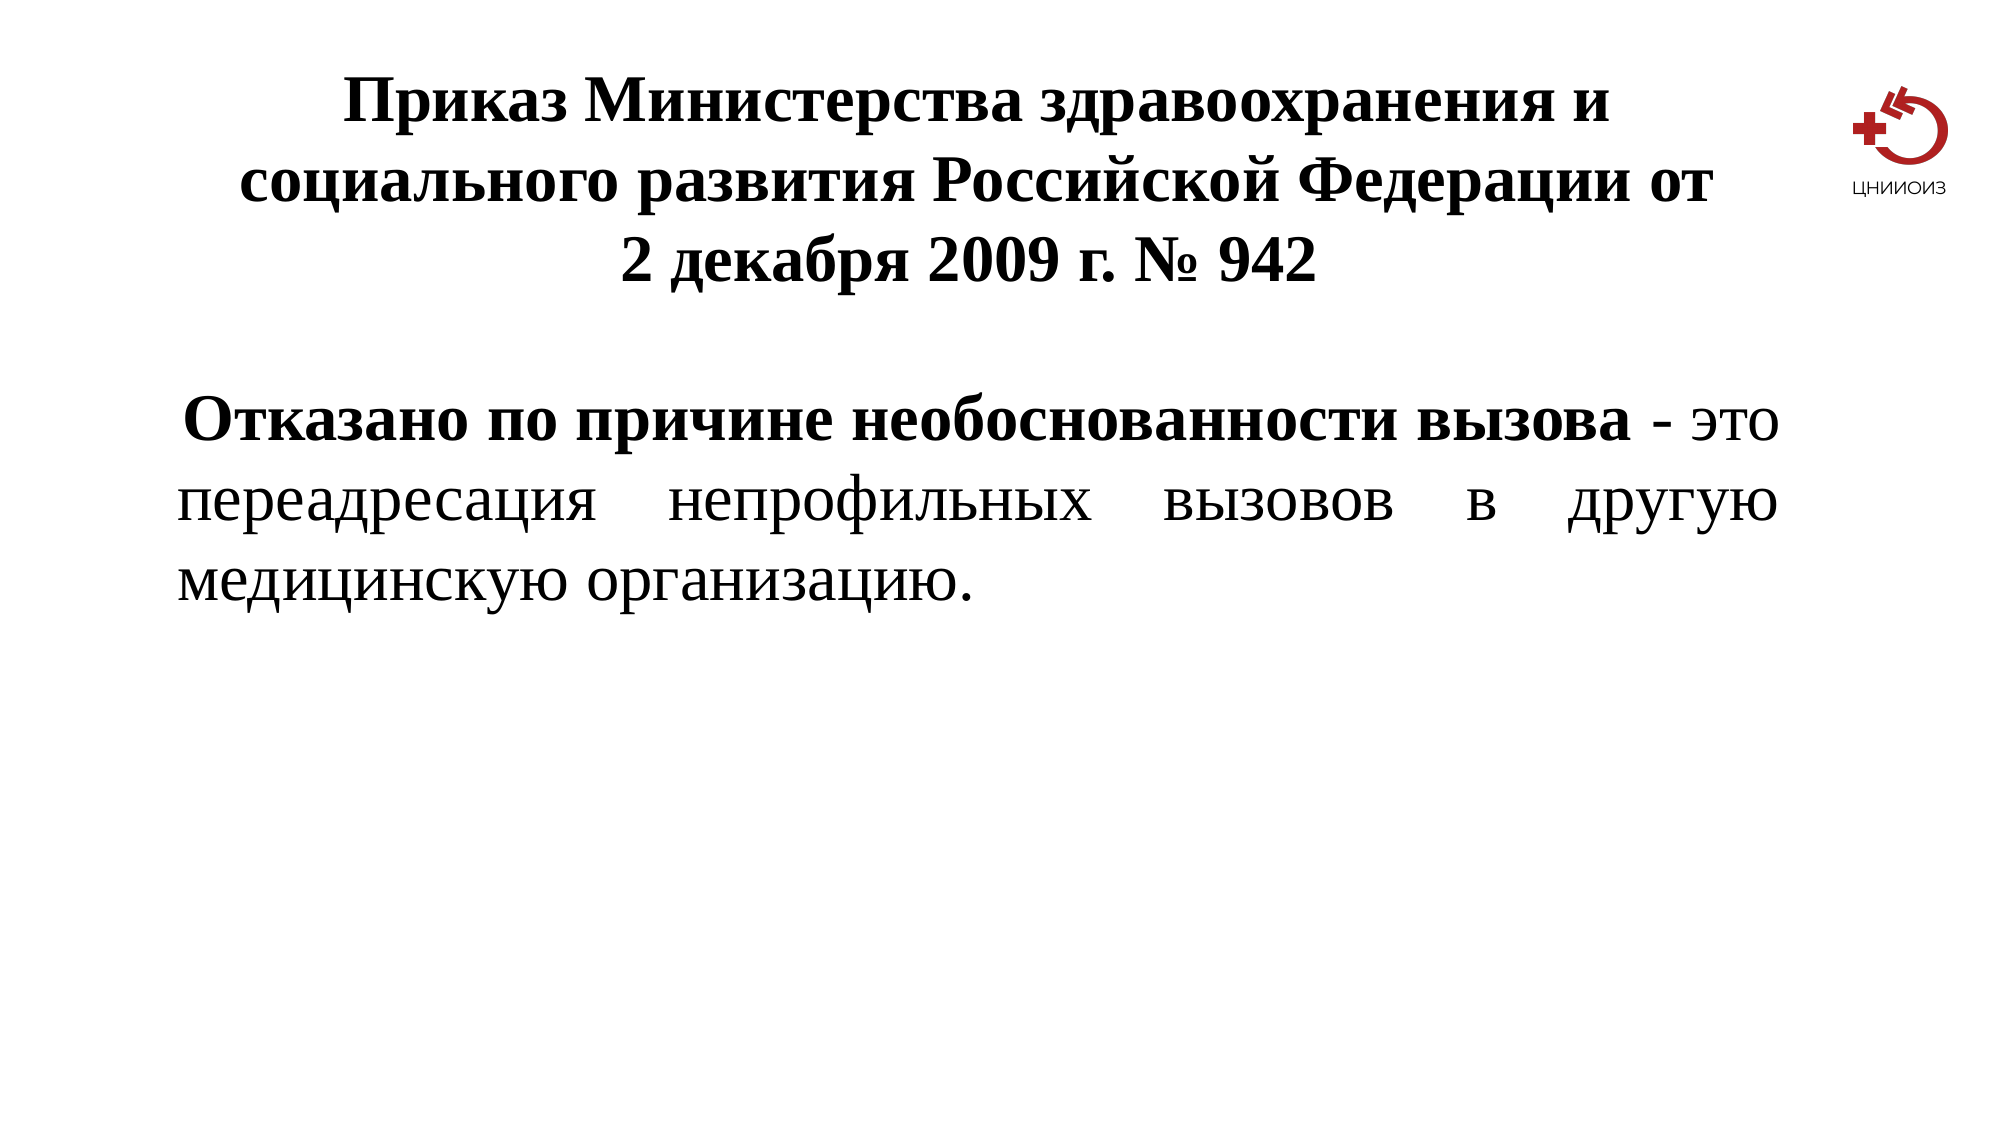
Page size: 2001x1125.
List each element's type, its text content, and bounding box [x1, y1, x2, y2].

title Приказ Министерства здравоохранения и социального развития Российской Федерации от 2 декабря 2009 г. № 942 [214, 58, 1742, 291]
picture [1853, 86, 1948, 197]
list Отказано по причине необоснованности вызова - это переадресация непрофильных вызовов в другую медицинскую организацию. [105, 366, 1797, 973]
